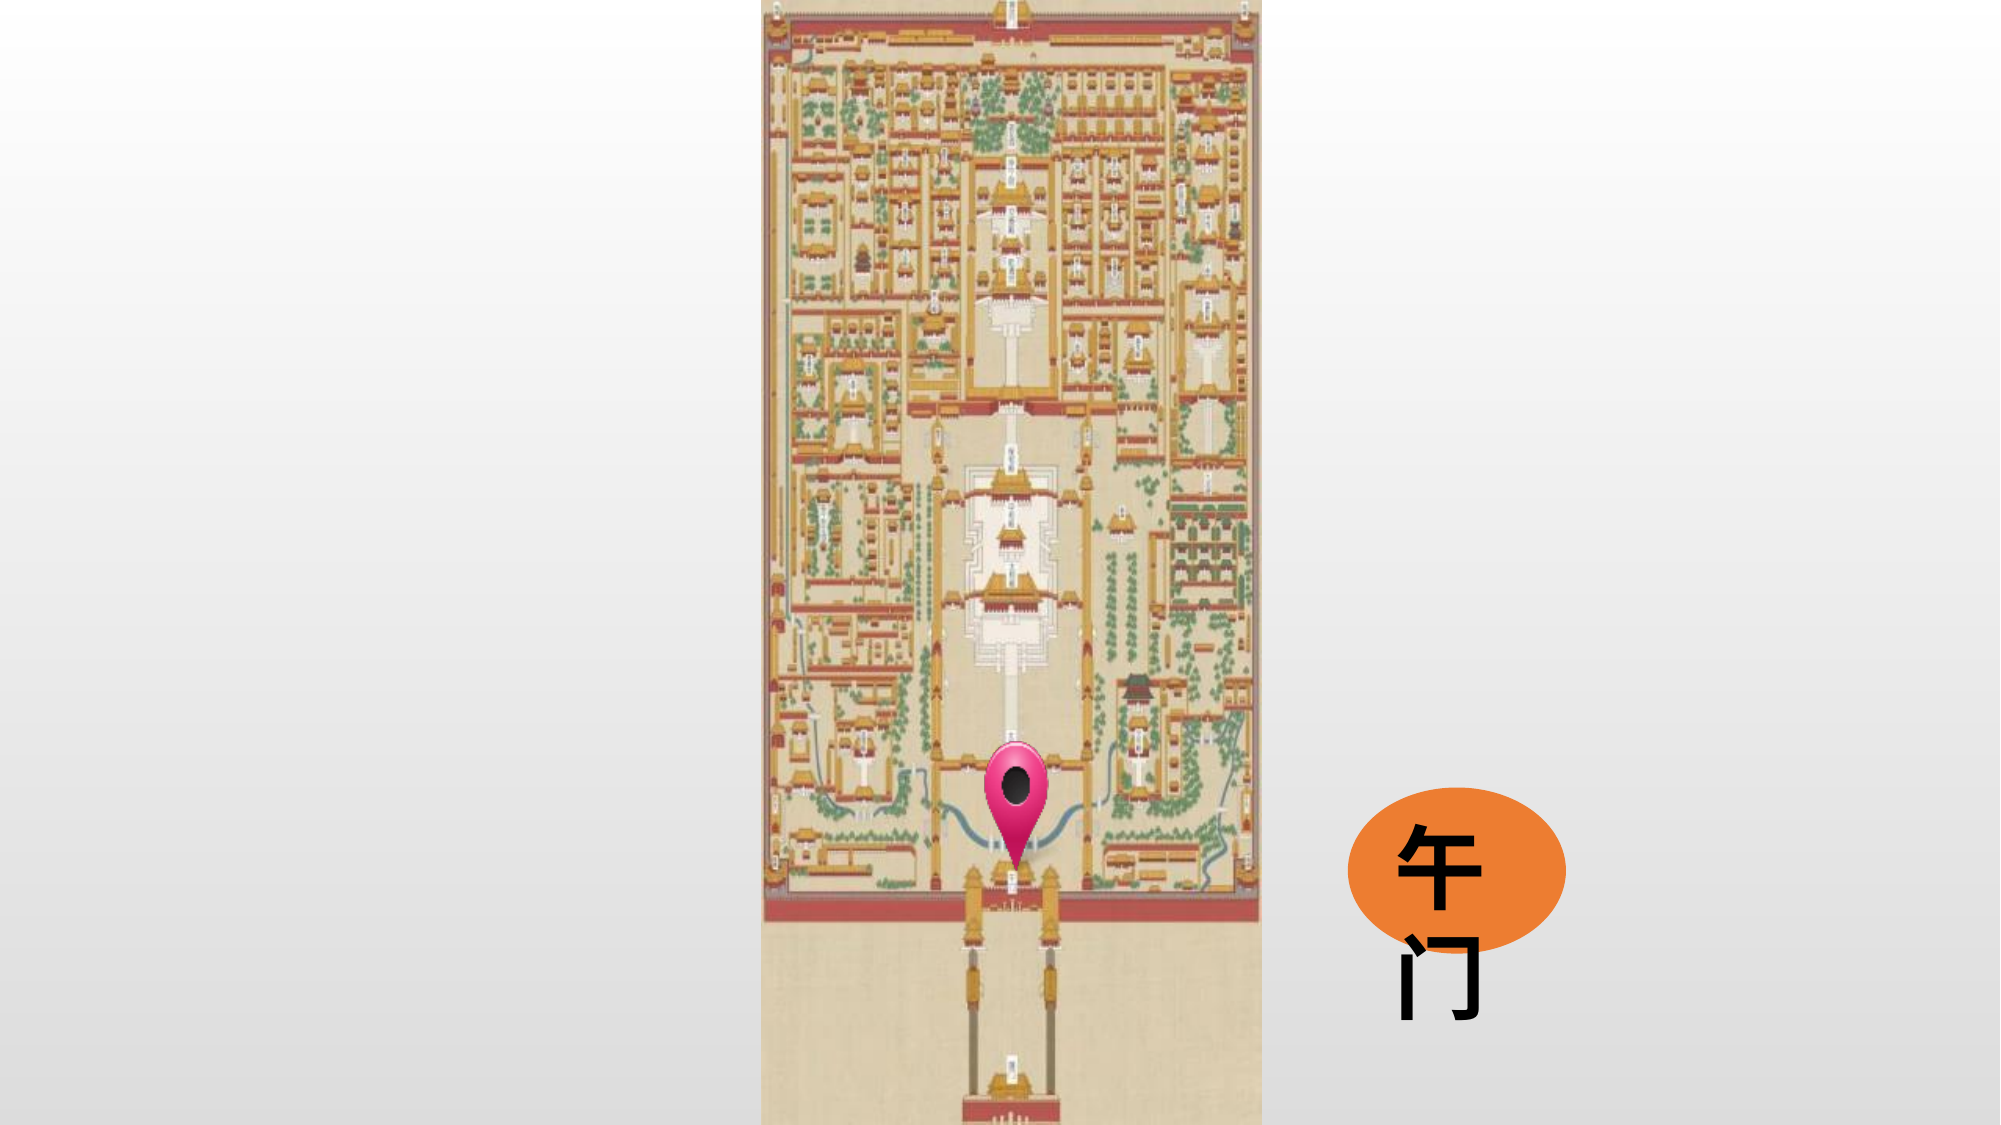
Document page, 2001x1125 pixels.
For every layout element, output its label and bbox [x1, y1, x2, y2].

text_box [1347, 787, 1580, 1041]
picture [761, 0, 1262, 1125]
